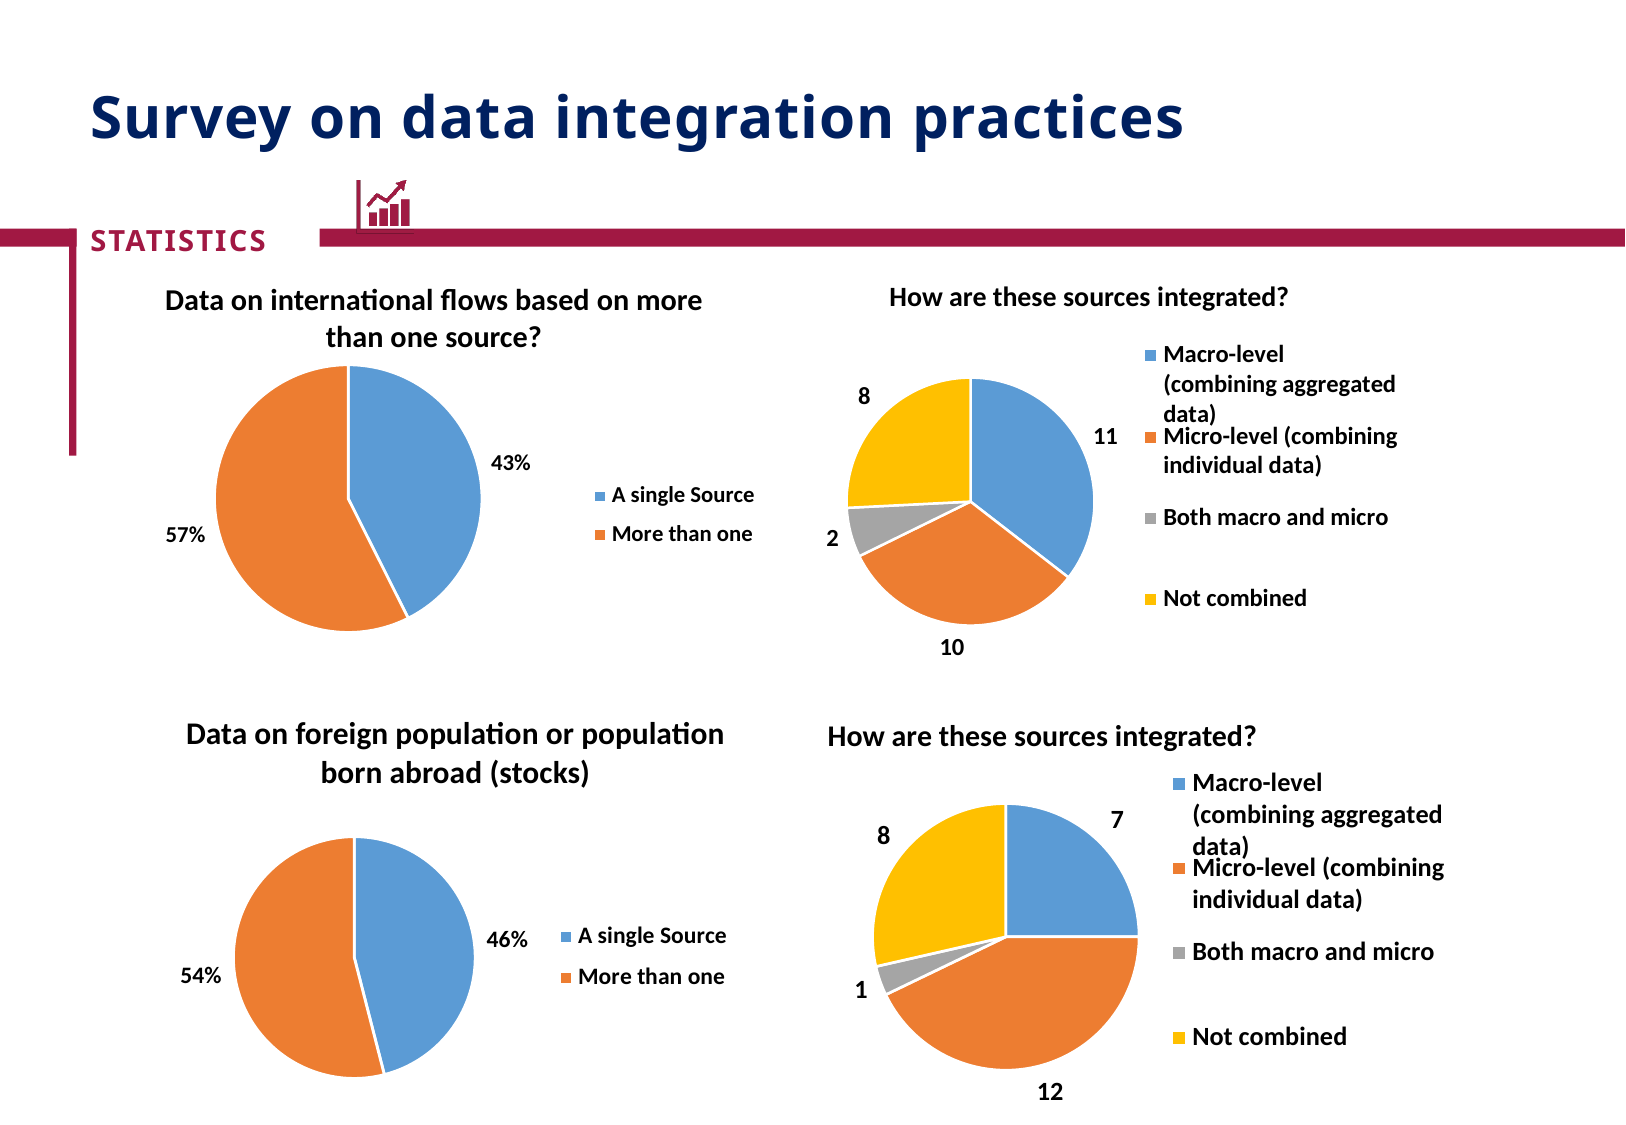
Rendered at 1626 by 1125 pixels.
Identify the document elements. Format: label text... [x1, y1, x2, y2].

picture [90, 267, 1416, 677]
text_box Survey on data integration practices [75, 34, 1555, 178]
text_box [0, 178, 1625, 1106]
picture [90, 699, 1463, 1121]
